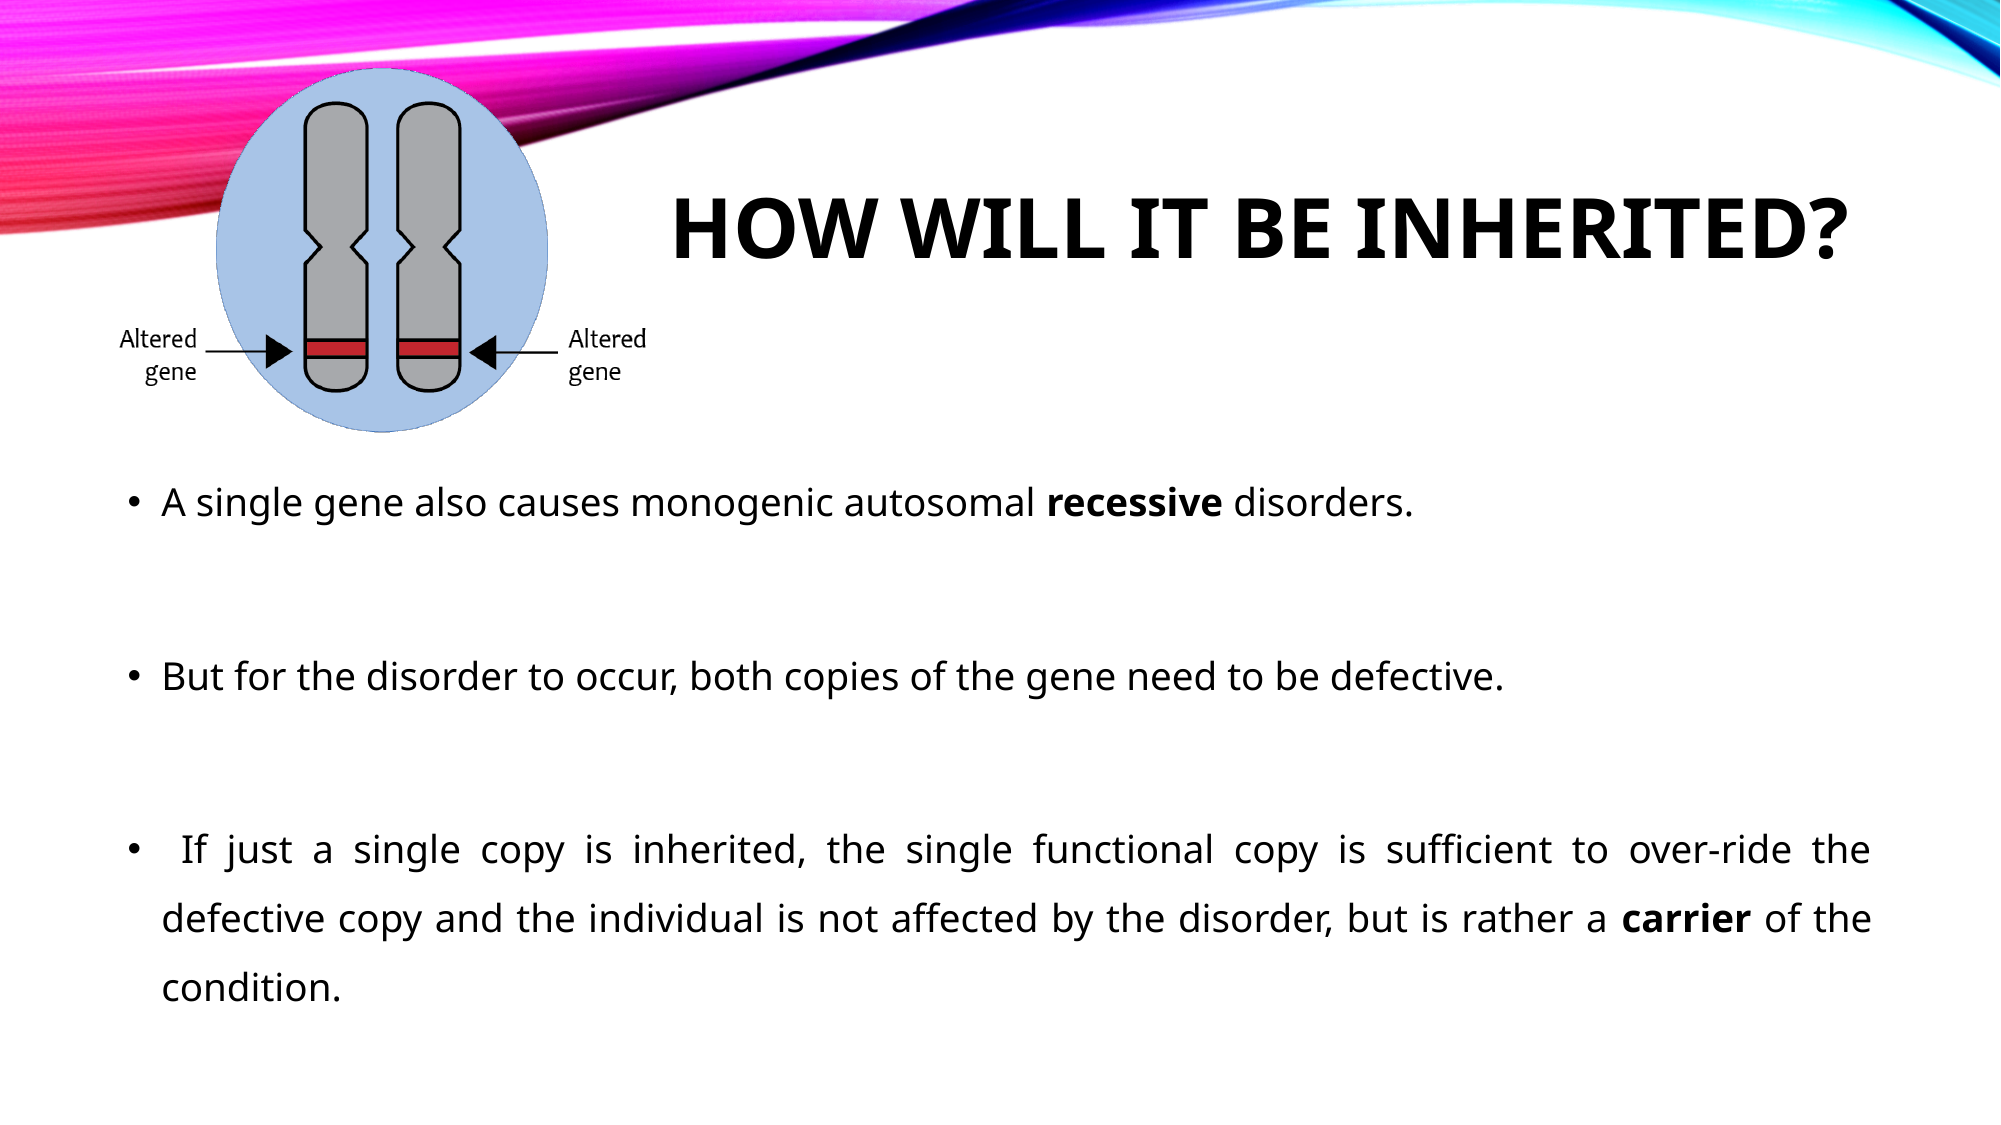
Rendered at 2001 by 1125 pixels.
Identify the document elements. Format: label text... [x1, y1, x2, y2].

picture [1910, 0, 2000, 45]
title How will it be inherited? [657, 125, 1888, 338]
picture [0, 0, 2000, 444]
picture [1890, 0, 2000, 75]
list A single gene also causes monogenic autosomal recessive disorders. But for the disorder to occur, both copies of the gene need to be defective. If just a single copy is inherited, the single functional copy is sufficient to over-ride the defective copy and the individual is not affected by the disorder, but is rather a carrier of the condition. [112, 447, 1888, 1021]
